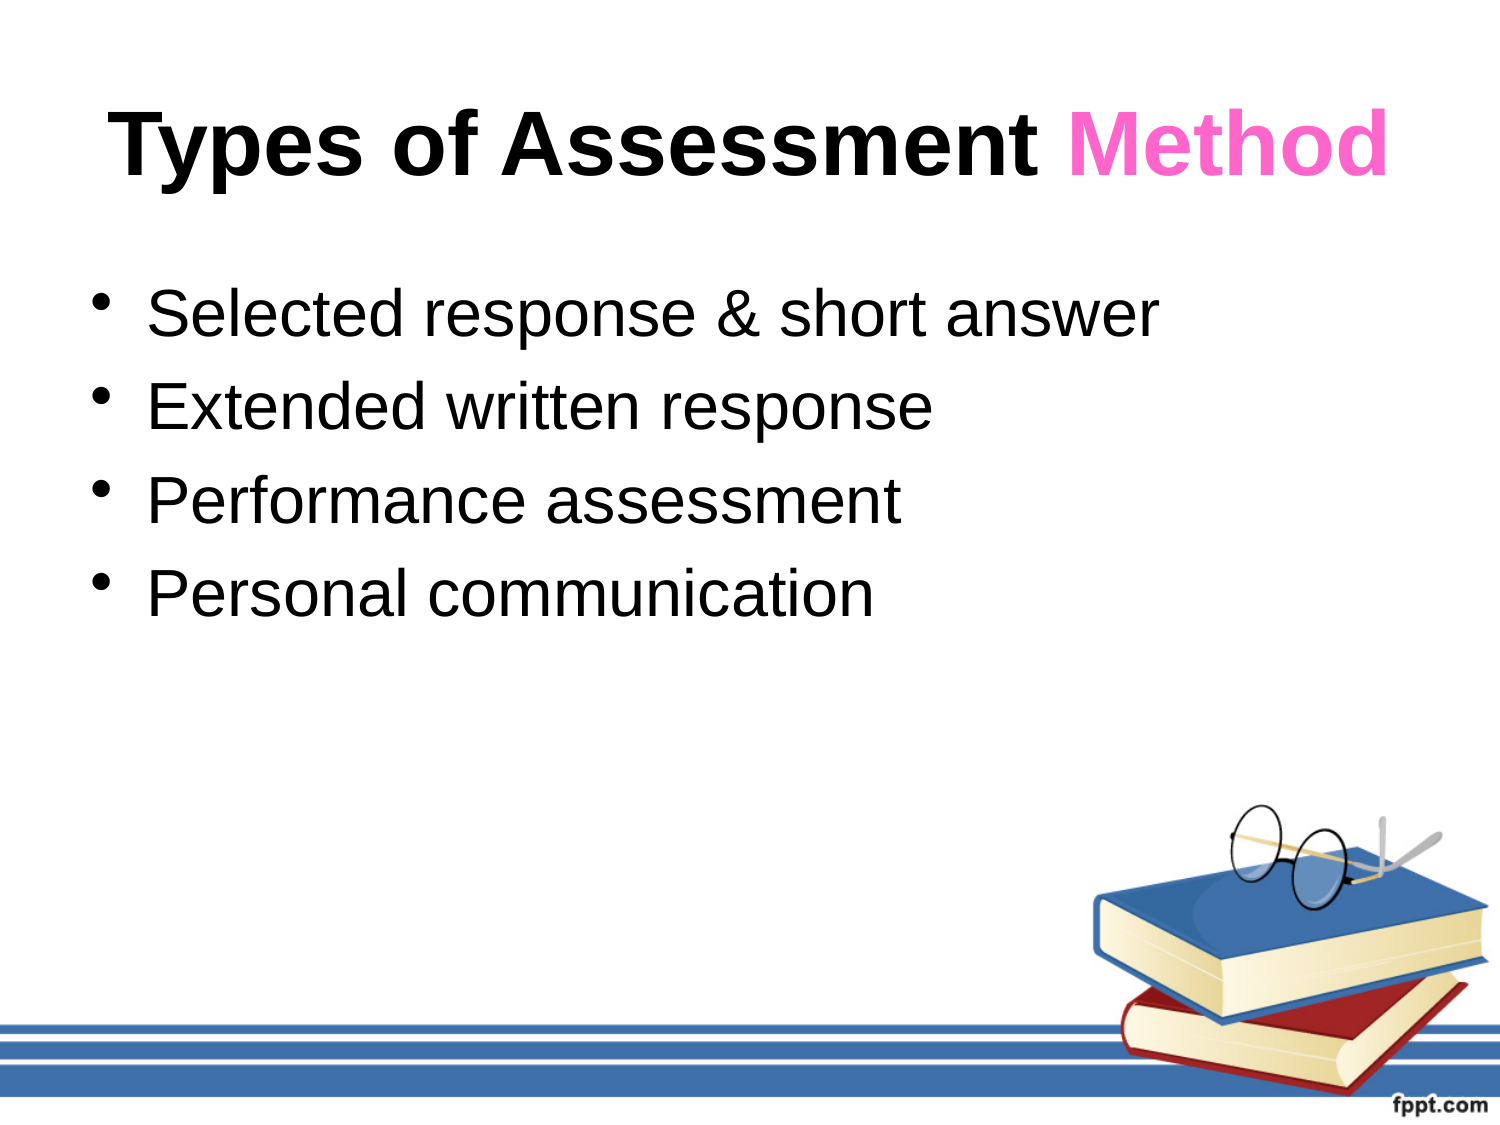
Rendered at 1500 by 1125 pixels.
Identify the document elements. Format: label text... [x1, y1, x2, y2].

picture [0, 0, 1500, 1125]
list Selected response & short answer Extended written response Performance assessment Personal communication [75, 262, 1425, 1005]
title Types of Assessment Method [75, 45, 1425, 233]
